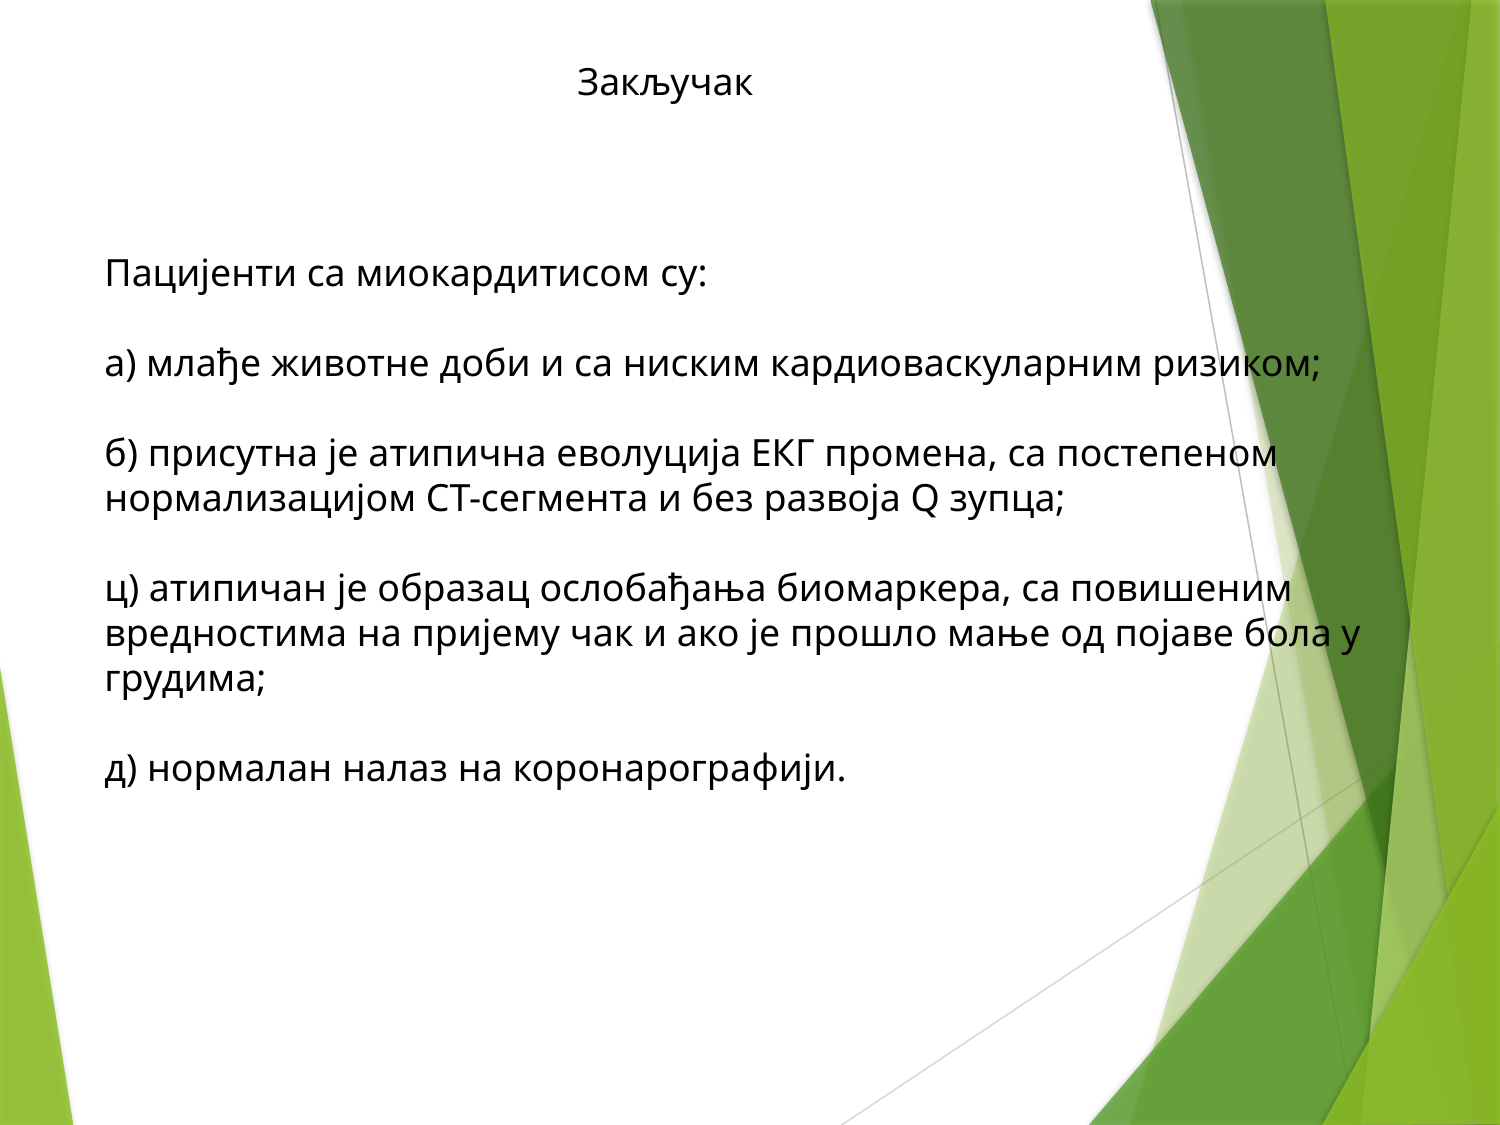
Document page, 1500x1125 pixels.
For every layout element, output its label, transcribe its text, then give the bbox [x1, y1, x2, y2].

text_box Закључак [562, 50, 769, 111]
text_box Пацијенти са миокардитисом су: а) млађе животне доби и са ниским кардиоваскуларним ризиком; б) присутна је атипична еволуција ЕКГ промена, са постепеном нормализацијом СТ-сегмента и без развоја Q зупца; ц) атипичан је образац ослобађања биомаркера, са повишеним вредностима на пријему чак и ако је прошло мање од појаве бола у грудима; д) нормалан налаз на коронарографији. [89, 214, 1500, 797]
